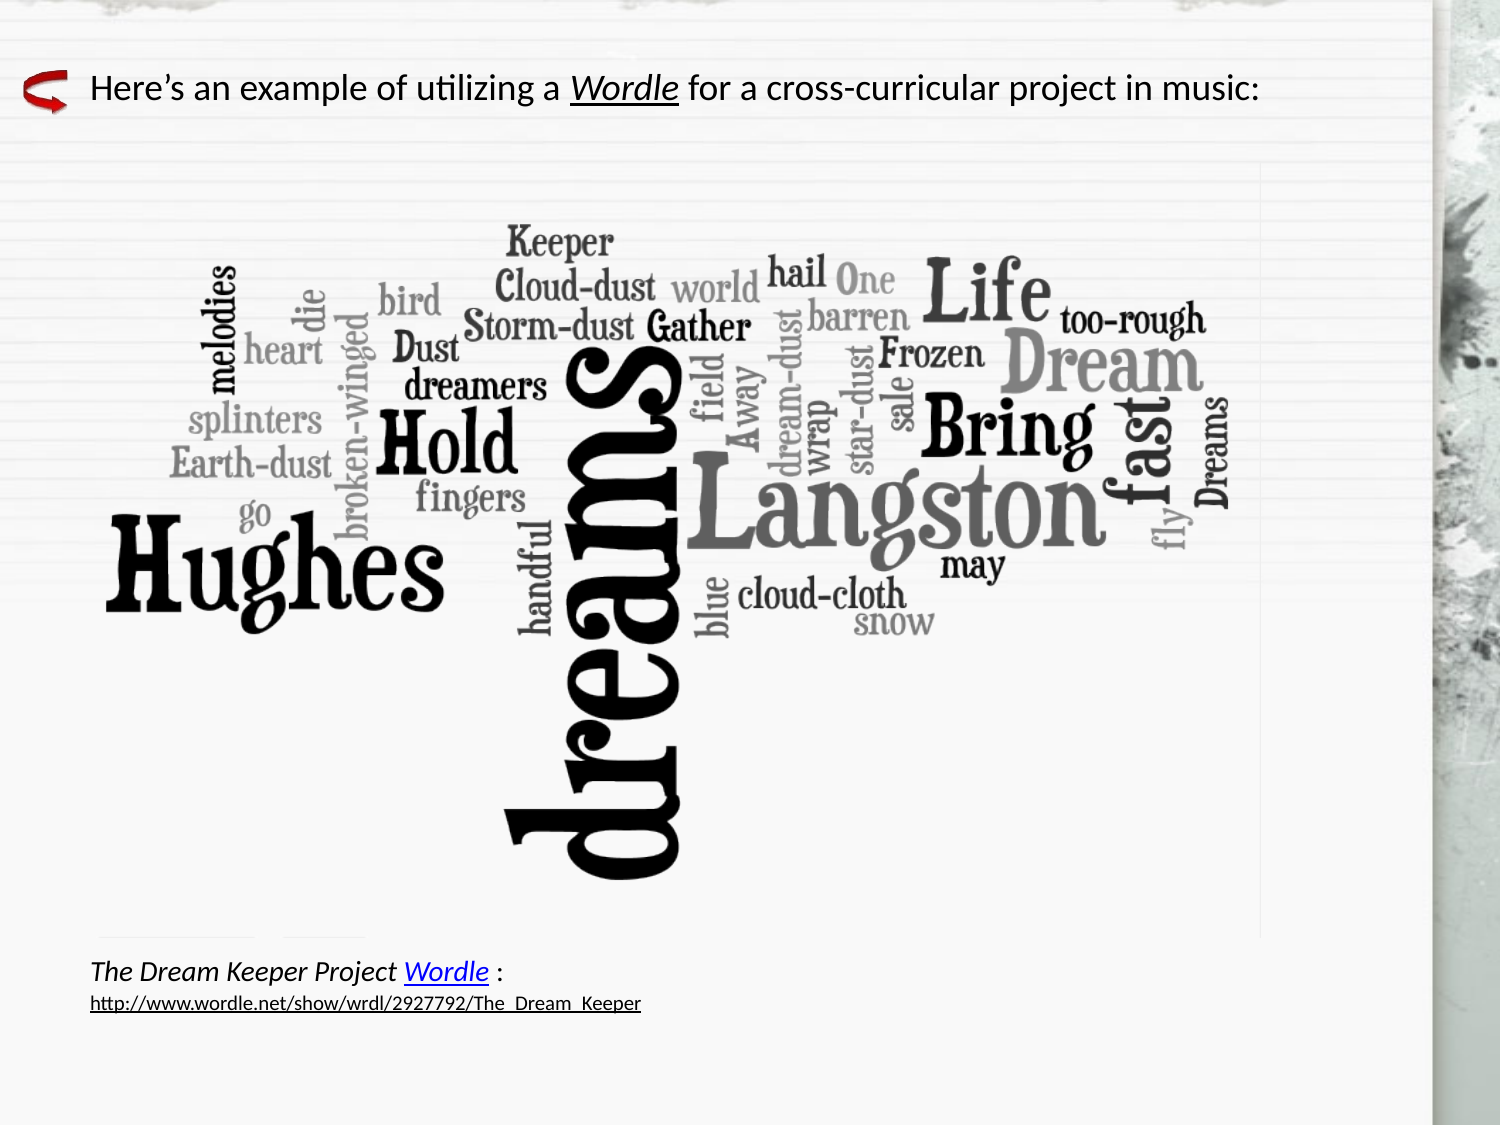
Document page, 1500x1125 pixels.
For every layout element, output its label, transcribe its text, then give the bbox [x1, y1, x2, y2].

list Here’s an example of utilizing a Wordle for a cross-curricular project in music: The Dream Keeper Project Wordle : http://www.wordle.net/show/wrdl/2927792/The_Dream_Keeper [74, 60, 1426, 1057]
picture [0, 0, 1500, 1125]
